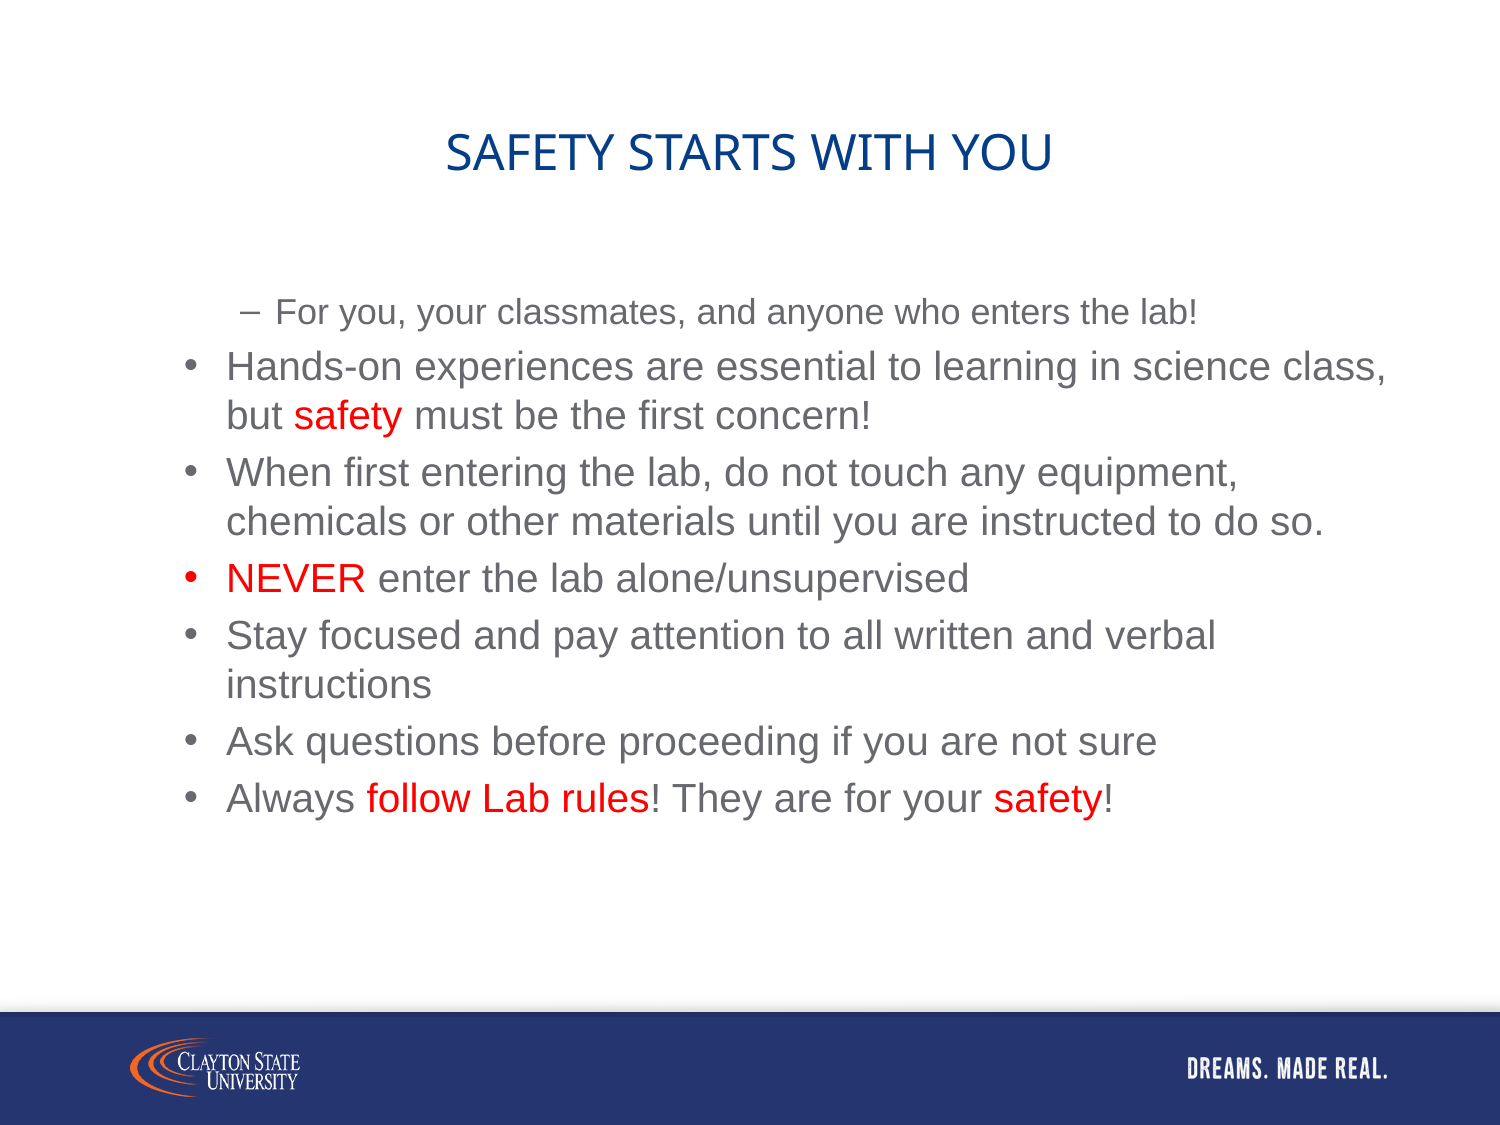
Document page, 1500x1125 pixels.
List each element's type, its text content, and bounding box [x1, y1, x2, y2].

list For you, your classmates, and anyone who enters the lab! Hands-on experiences are essential to learning in science class, but safety must be the first concern! When first entering the lab, do not touch any equipment, chemicals or other materials until you are instructed to do so. NEVER enter the lab alone/unsupervised Stay focused and pay attention to all written and verbal instructions Ask questions before proceeding if you are not sure Always follow Lab rules! They are for your safety! [168, 281, 1440, 1094]
title Safety starts with you [75, 38, 1425, 263]
picture [0, 0, 1500, 1125]
